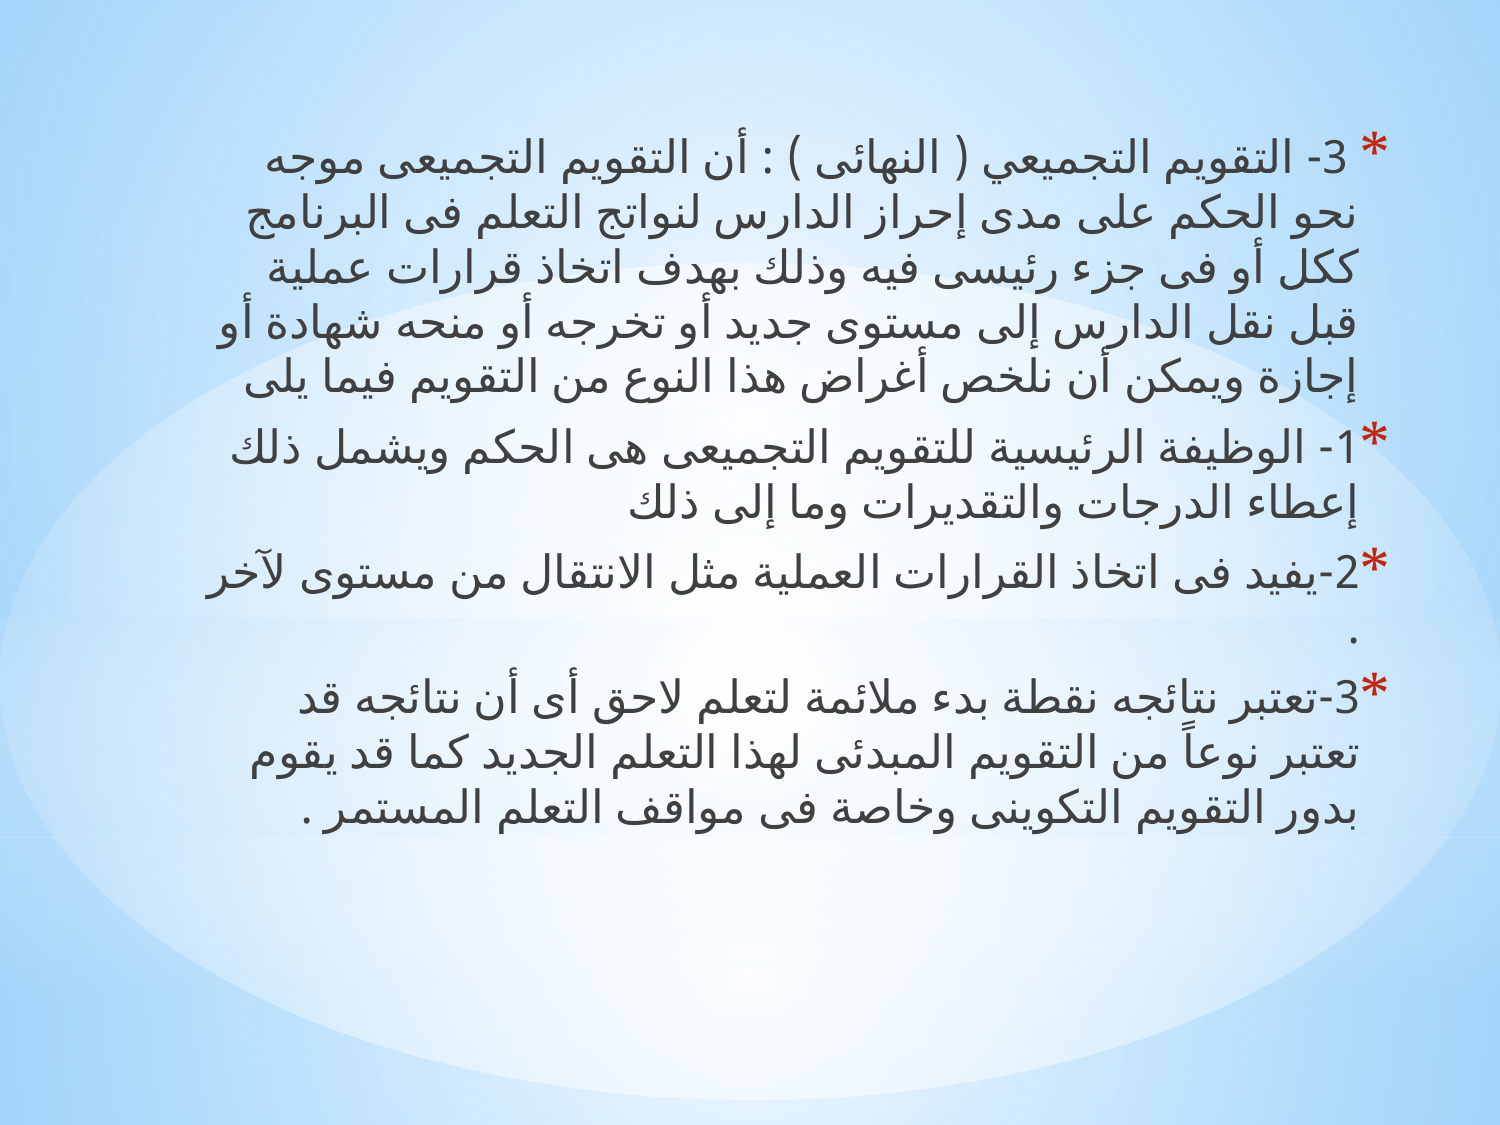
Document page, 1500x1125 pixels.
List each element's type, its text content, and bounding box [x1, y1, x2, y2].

list 3- التقويم التجميعي ( النهائى ) : أن التقويم التجميعى موجه نحو الحكم على مدى إحراز الدارس لنواتج التعلم فى البرنامج ككل أو فى جزء رئيسى فيه وذلك بهدف اتخاذ قرارات عملية قبل نقل الدارس إلى مستوى جديد أو تخرجه أو منحه شهادة أو إجازة ويمكن أن نلخص أغراض هذا النوع من التقويم فيما يلى 1- الوظيفة الرئيسية للتقويم التجميعى هى الحكم ويشمل ذلك إعطاء الدرجات والتقديرات وما إلى ذلك 2-يفيد فى اتخاذ القرارات العملية مثل الانتقال من مستوى لآخر . 3-تعتبر نتائجه نقطة بدء ملائمة لتعلم لاحق أى أن نتائجه قد تعتبر نوعاً من التقويم المبدئى لهذا التعلم الجديد كما قد يقوم بدور التقويم التكوينى وخاصة فى مواقف التعلم المستمر . [187, 120, 1413, 1050]
